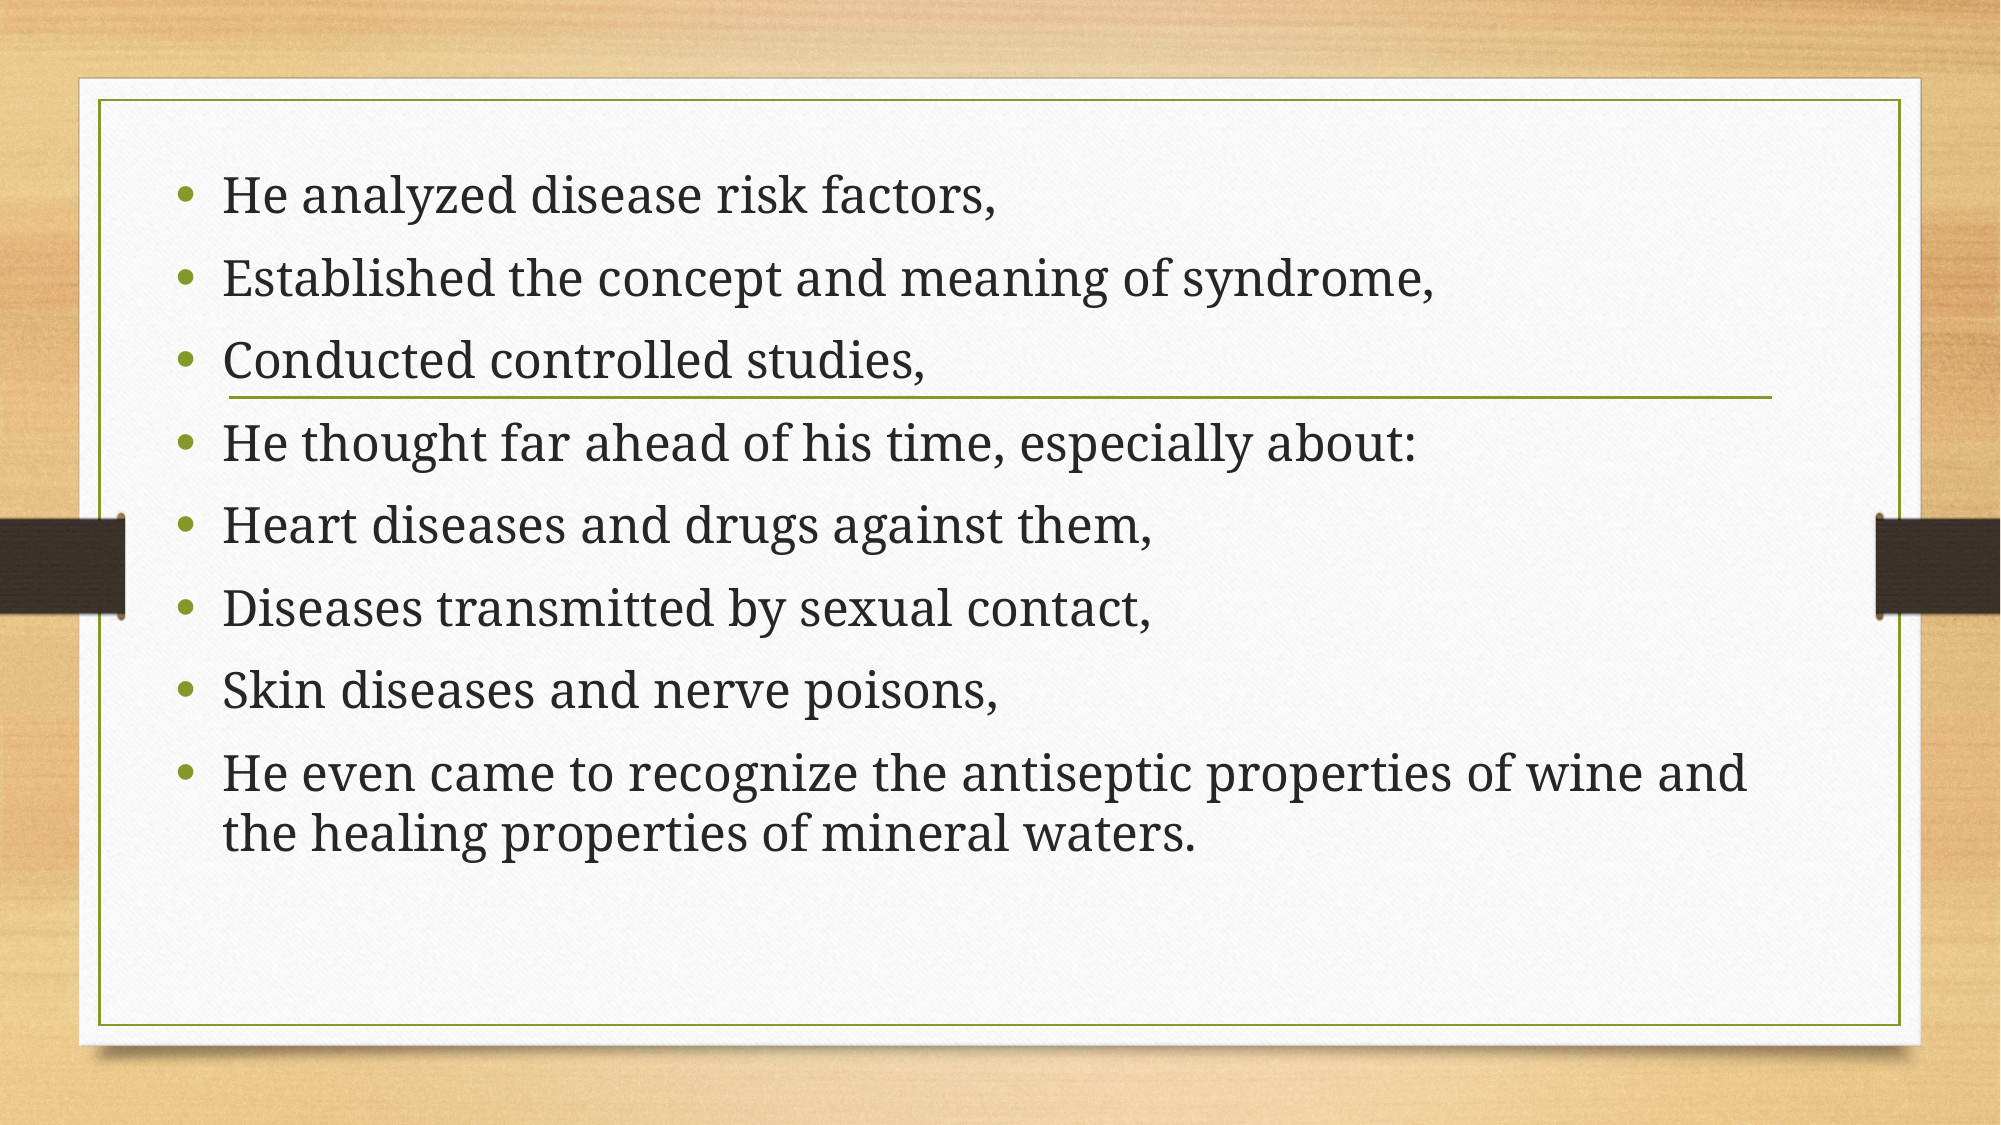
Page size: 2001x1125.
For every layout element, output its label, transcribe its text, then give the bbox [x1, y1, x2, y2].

list He analyzed disease risk factors, Established the concept and meaning of syndrome, Conducted controlled studies, He thought far ahead of his time, especially about: Heart diseases and drugs against them, Diseases transmitted by sexual contact, Skin diseases and nerve poisons, He even came to recognize the antiseptic properties of wine and the healing properties of mineral waters. [160, 156, 1788, 964]
picture [0, 0, 2001, 1125]
